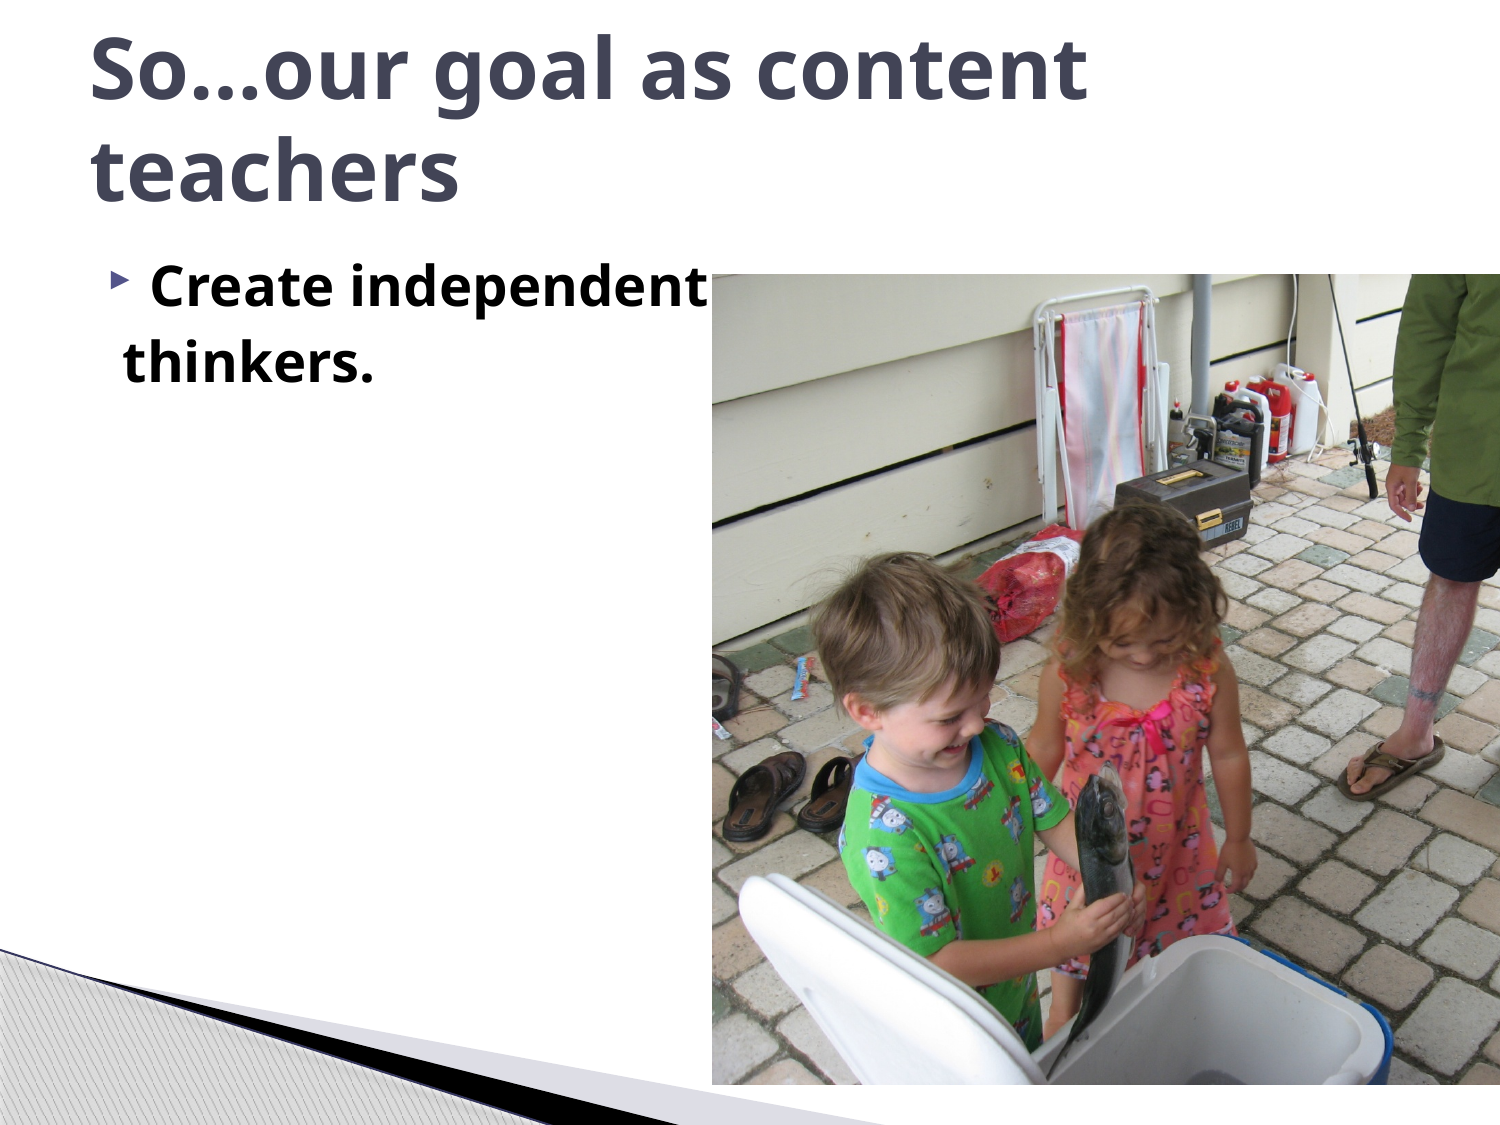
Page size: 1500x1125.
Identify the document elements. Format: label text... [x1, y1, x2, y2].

picture [712, 274, 1500, 1085]
title So…our goal as content teachers [75, 0, 1425, 233]
list Create independent thinkers. [75, 243, 1425, 986]
